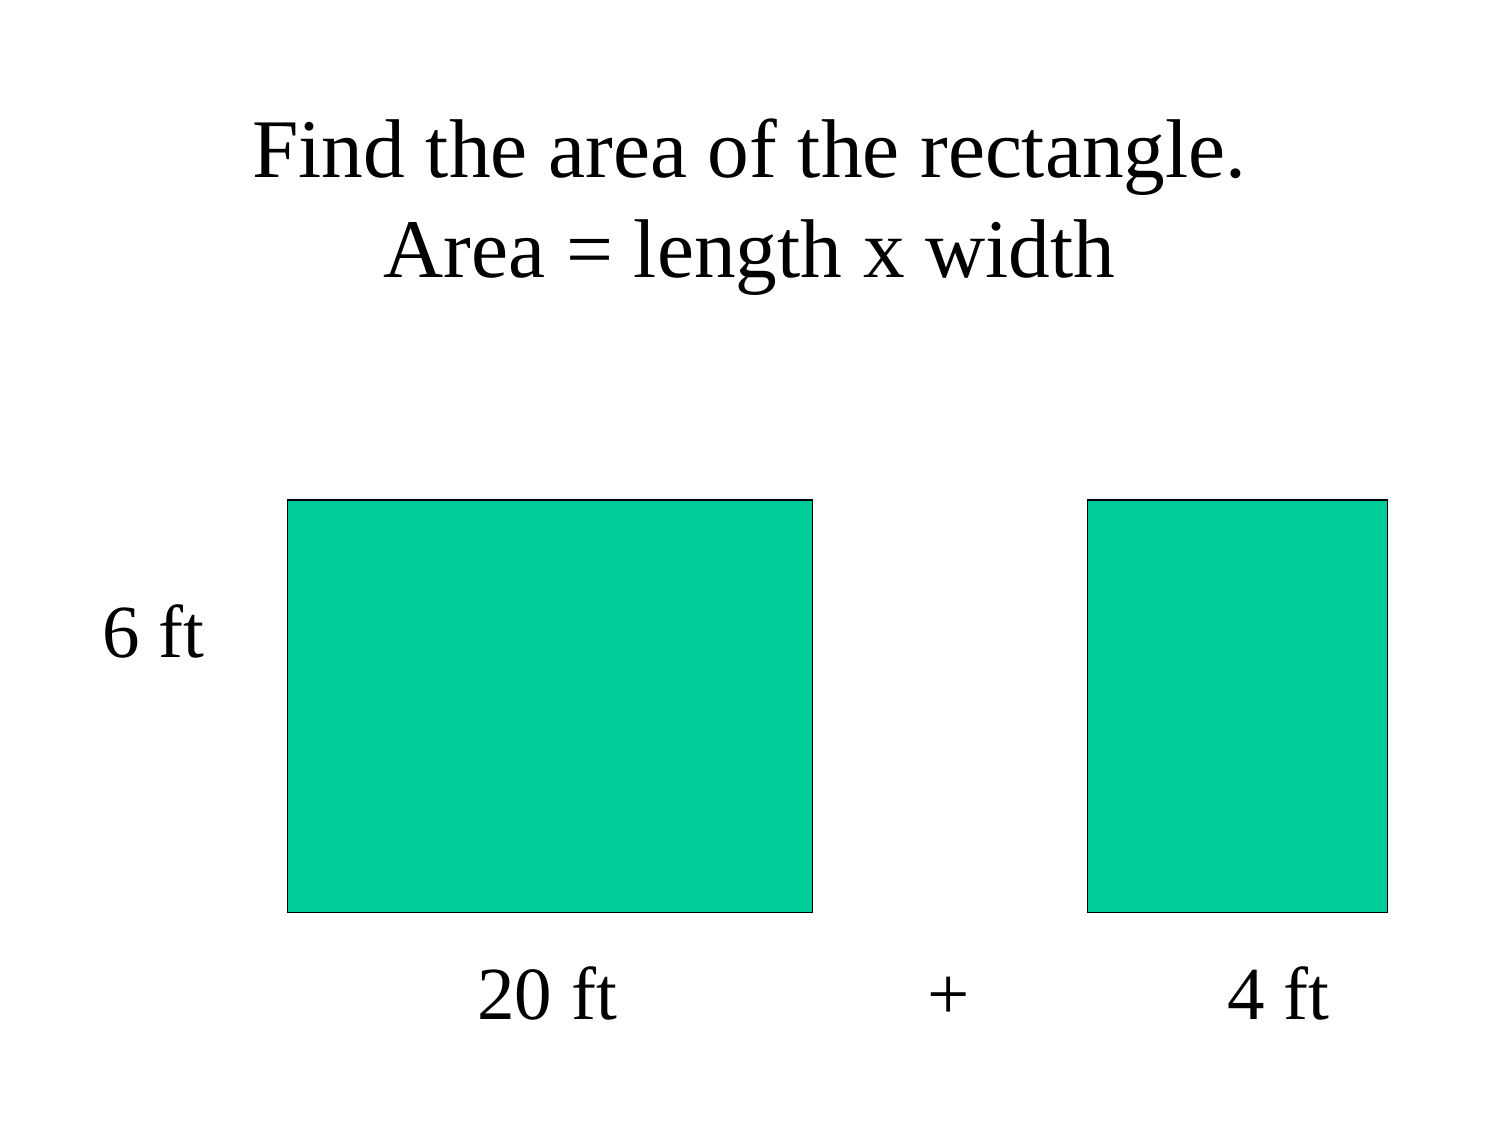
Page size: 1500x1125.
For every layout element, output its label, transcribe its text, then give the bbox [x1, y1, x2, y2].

text_box [1087, 500, 1388, 913]
text_box 20 ft + 4 ft [462, 937, 1400, 1043]
text_box 6 ft [87, 574, 287, 680]
text_box Find the area of the rectangle. Area = length x width [112, 99, 1388, 288]
text_box [287, 500, 813, 913]
